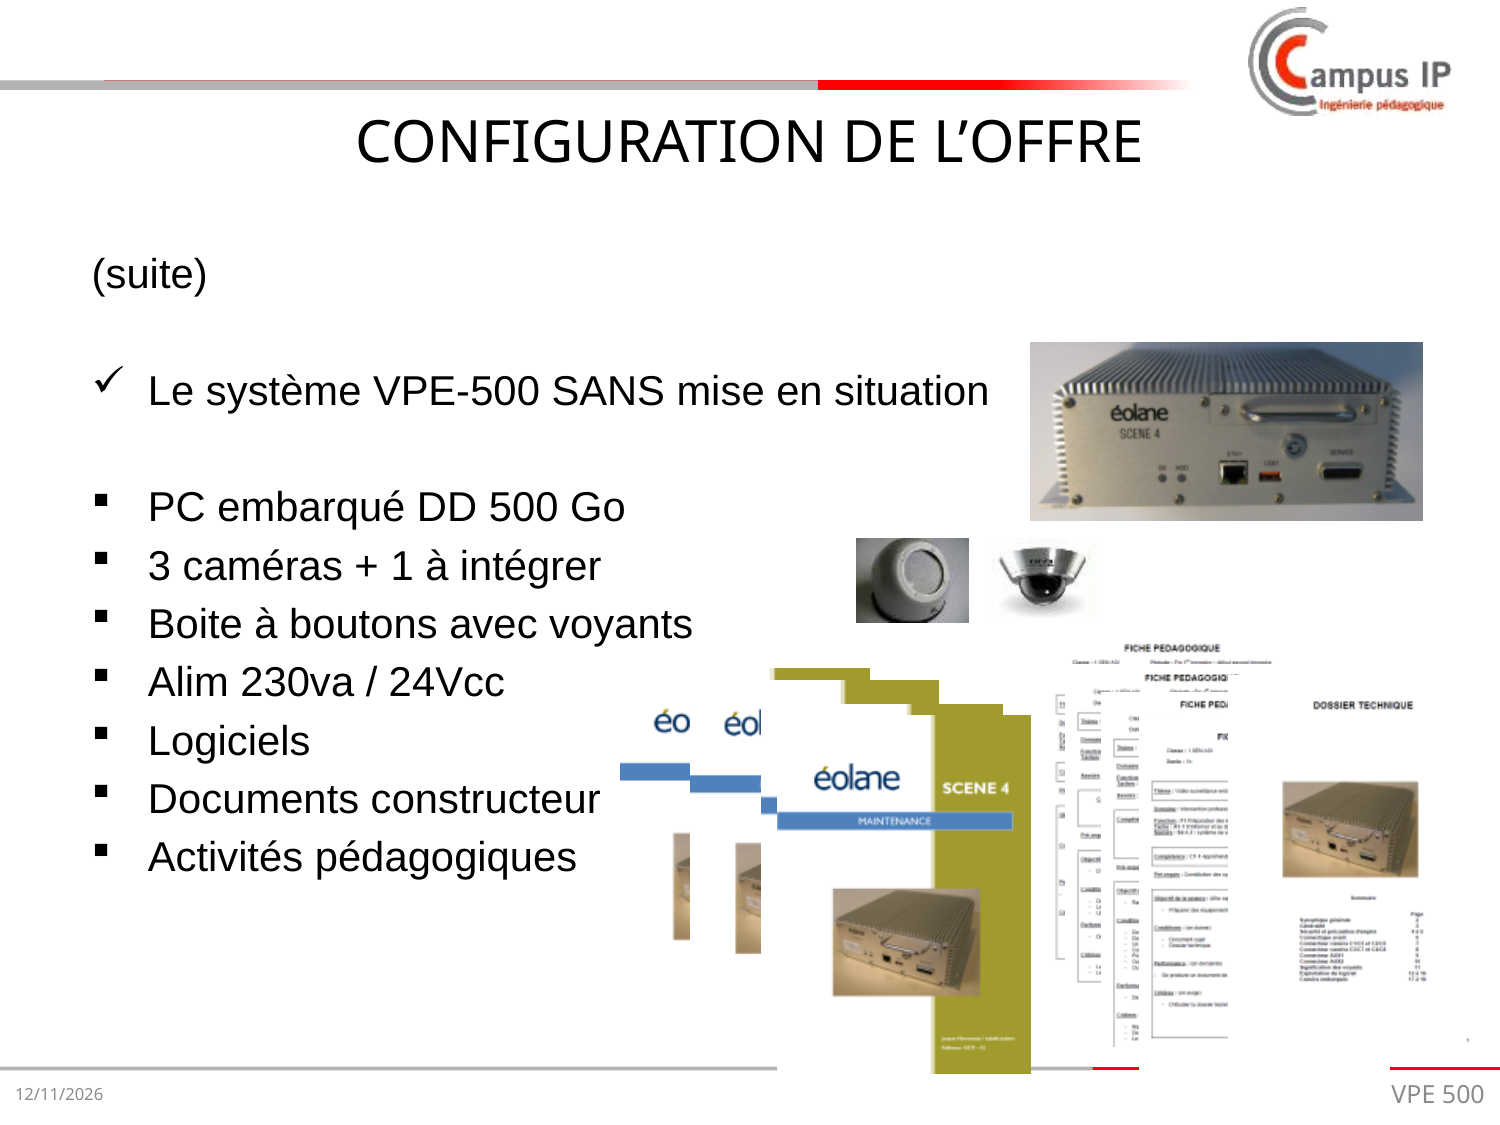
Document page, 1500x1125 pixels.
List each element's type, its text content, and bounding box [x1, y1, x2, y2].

picture [619, 668, 1031, 1074]
footer VPE 500 [1025, 1065, 1500, 1125]
title CONFIGURATION DE L’OFFRE [75, 45, 1425, 233]
picture [1248, 7, 1474, 116]
picture [991, 538, 1097, 620]
list (suite) Le système VPE-500 SANS mise en situation PC embarqué DD 500 Go 3 caméras + 1 à intégrer Boite à boutons avec voyants Alim 230va / 24Vcc Logiciels Documents constructeur Activités pédagogiques [76, 231, 1427, 975]
picture [856, 538, 970, 624]
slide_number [0, 1065, 350, 1125]
picture [1043, 624, 1500, 1071]
picture [1030, 342, 1423, 521]
